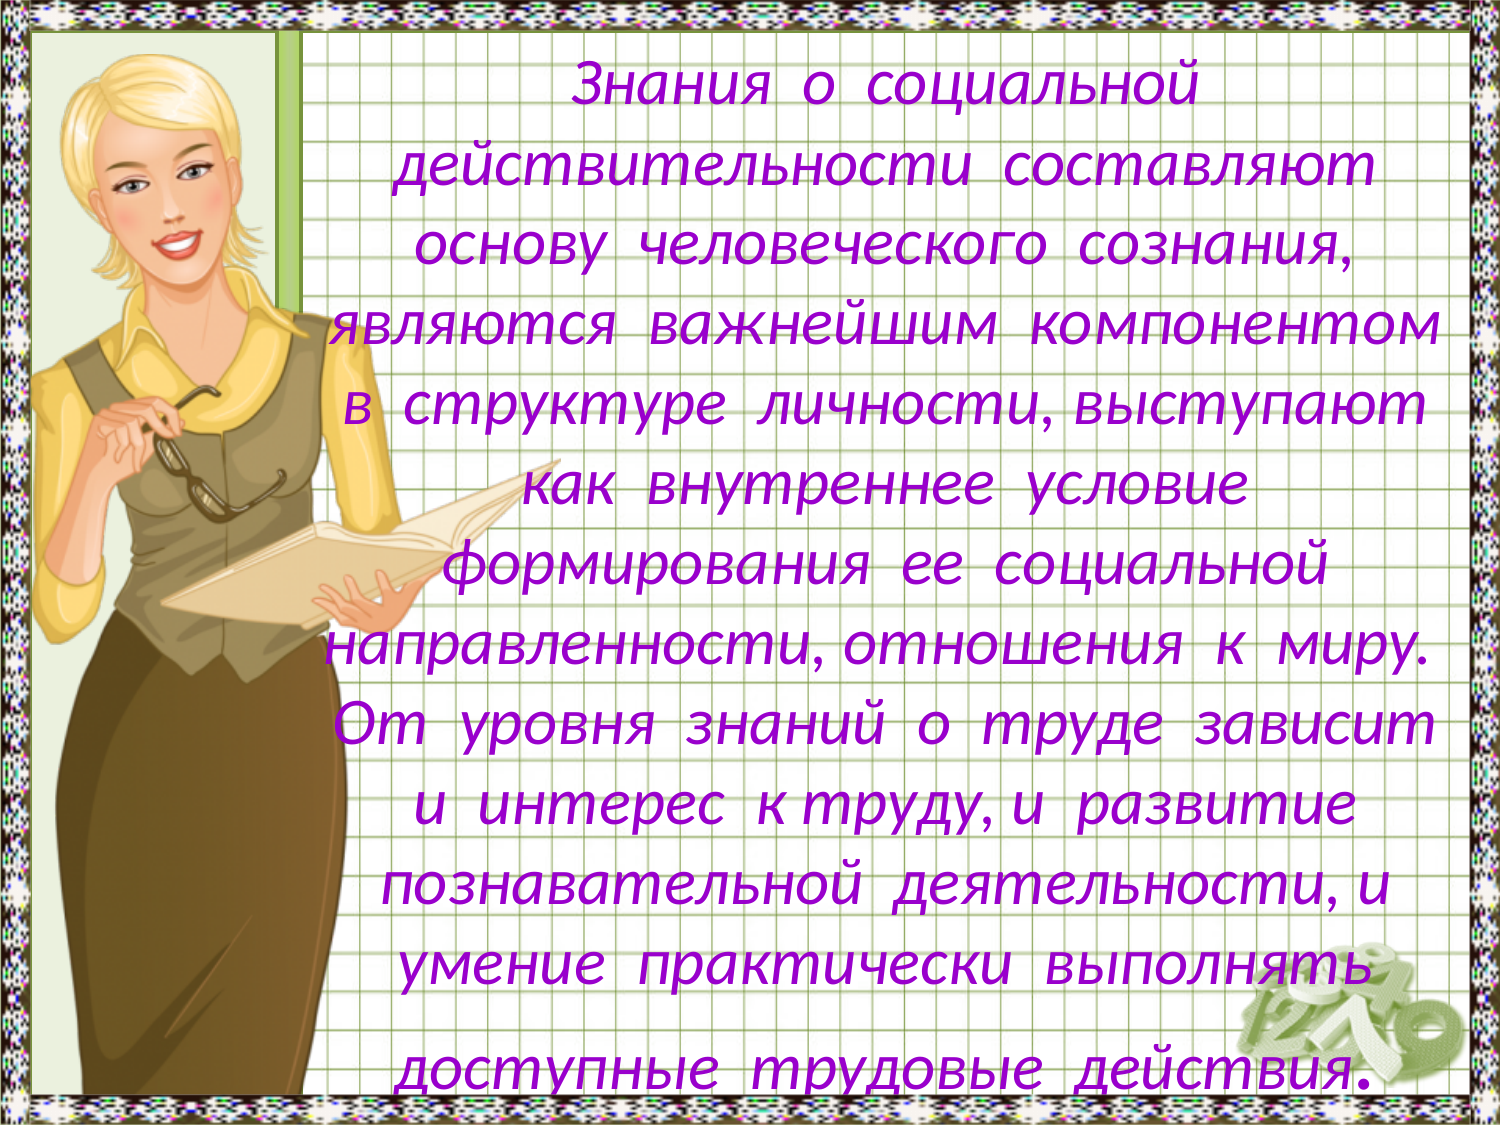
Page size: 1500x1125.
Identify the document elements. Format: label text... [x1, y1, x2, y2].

picture [0, 0, 1500, 1125]
title Знания о социальной действительности составляют основу человеческого сознания, являются важнейшим компонентом в структуре личности, выступают как внутреннее условие формирования ее социальной направленности, отношения к миру. От уровня знаний о труде зависит и интерес к труду, и развитие познавательной деятельности, и умение практически выполнять доступные трудовые действия. [301, 42, 1469, 1090]
